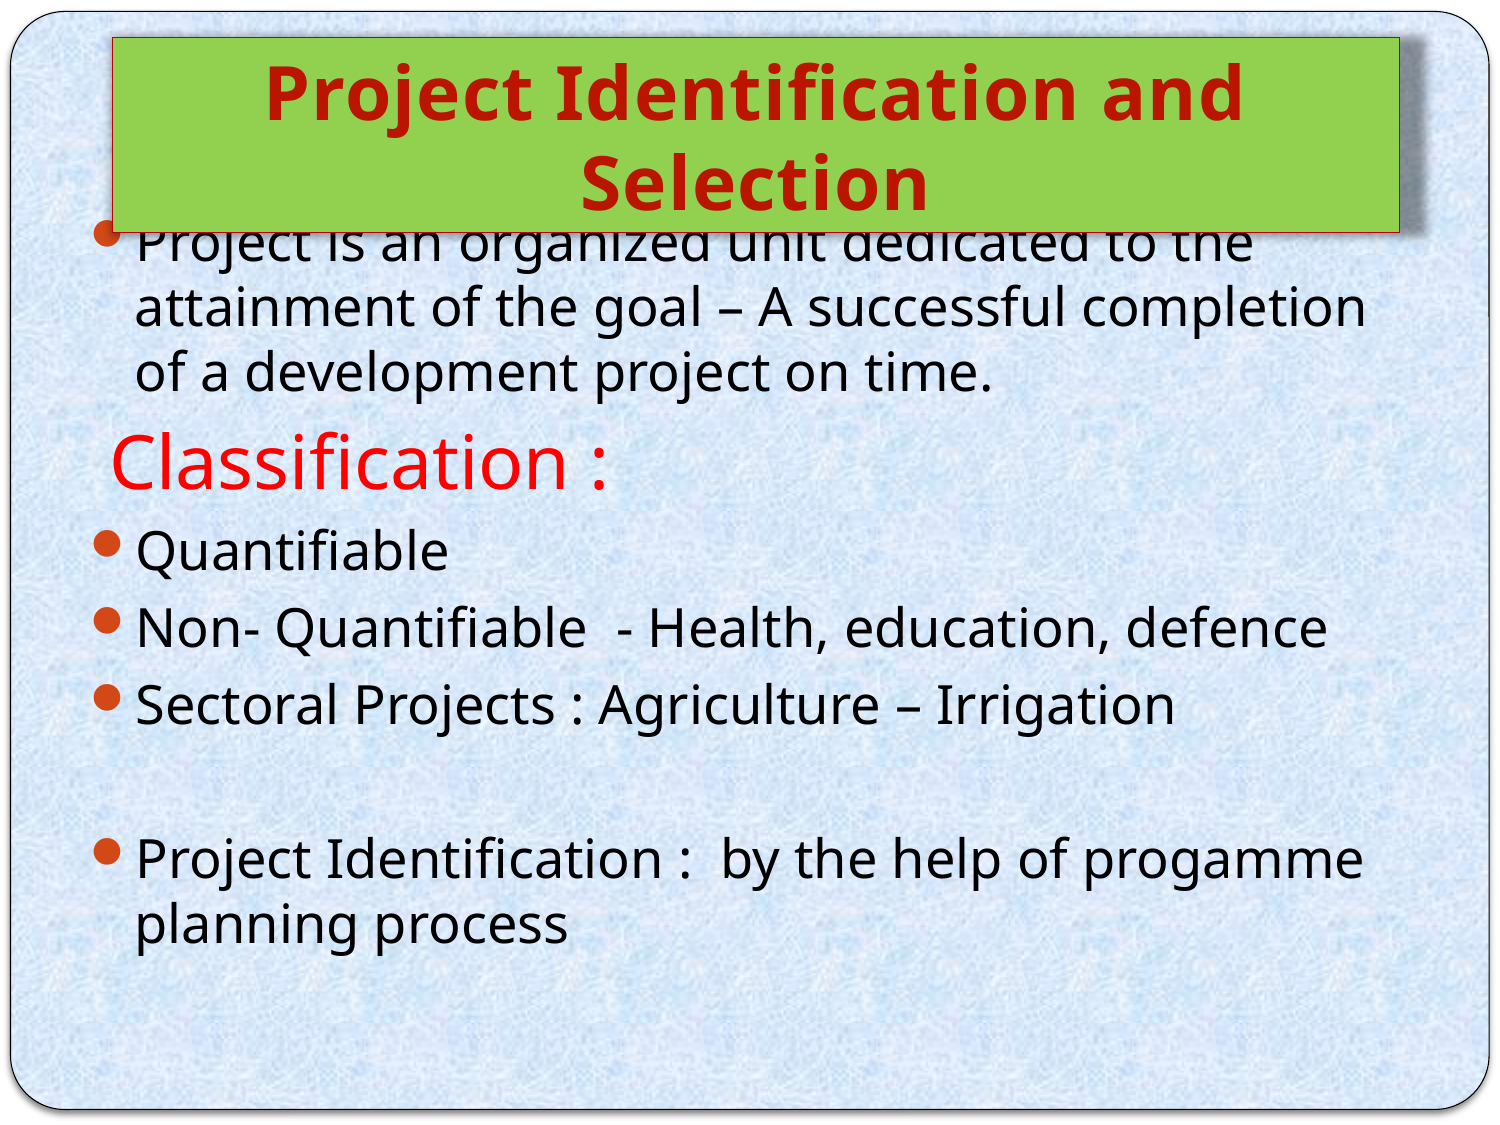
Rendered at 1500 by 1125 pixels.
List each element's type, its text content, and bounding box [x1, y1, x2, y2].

list Project is an organized unit dedicated to the attainment of the goal – A successful completion of a development project on time. Classification : Quantifiable Non- Quantifiable - Health, education, defence Sectoral Projects : Agriculture – Irrigation Project Identification : by the help of progamme planning process [75, 200, 1425, 1075]
picture [12, 12, 1488, 1108]
text_box Project Identification and Selection [112, 37, 1400, 233]
